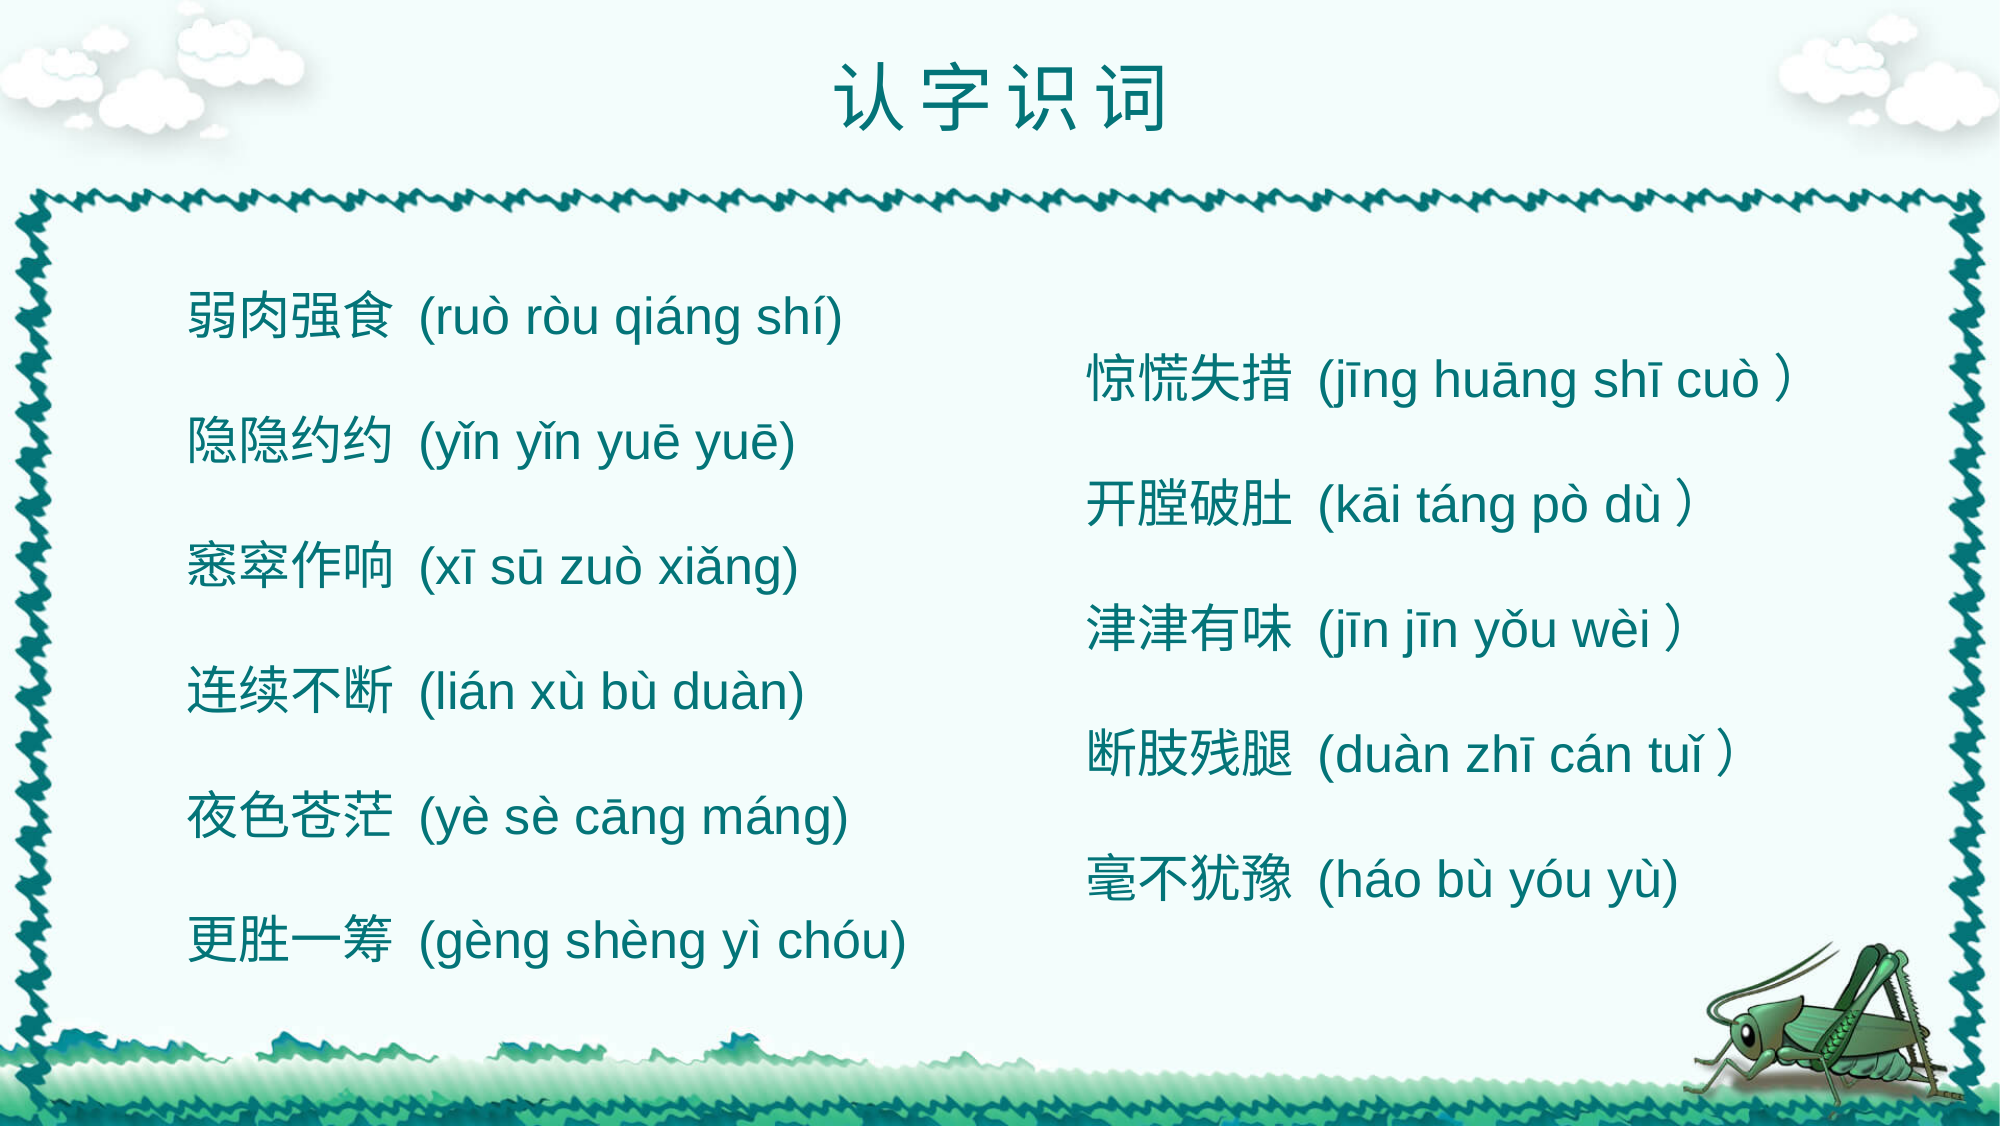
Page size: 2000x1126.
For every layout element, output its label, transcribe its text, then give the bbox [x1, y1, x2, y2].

text_box 认字识词 [671, 49, 1329, 140]
text_box 弱肉强食 (ruò ròu qiáng shí) 隐隐约约 (yǐn yǐn yuē yuē) 窸窣作响 (xī sū zuò xiǎng) 连续不断 (lián xù bù duàn) 夜色苍茫 (yè sè cāng máng) 更胜一筹 (gèng shèng yì chóu) [171, 274, 1171, 977]
picture [0, 0, 2000, 1126]
text_box 惊慌失措 (jīng huāng shī cuò） 开膛破肚 (kāi táng pò dù） 津津有味 (jīn jīn yǒu wèi） 断肢残腿 (duàn zhī cán tuǐ） 毫不犹豫 (háo bù yóu yù) [1070, 337, 2000, 915]
